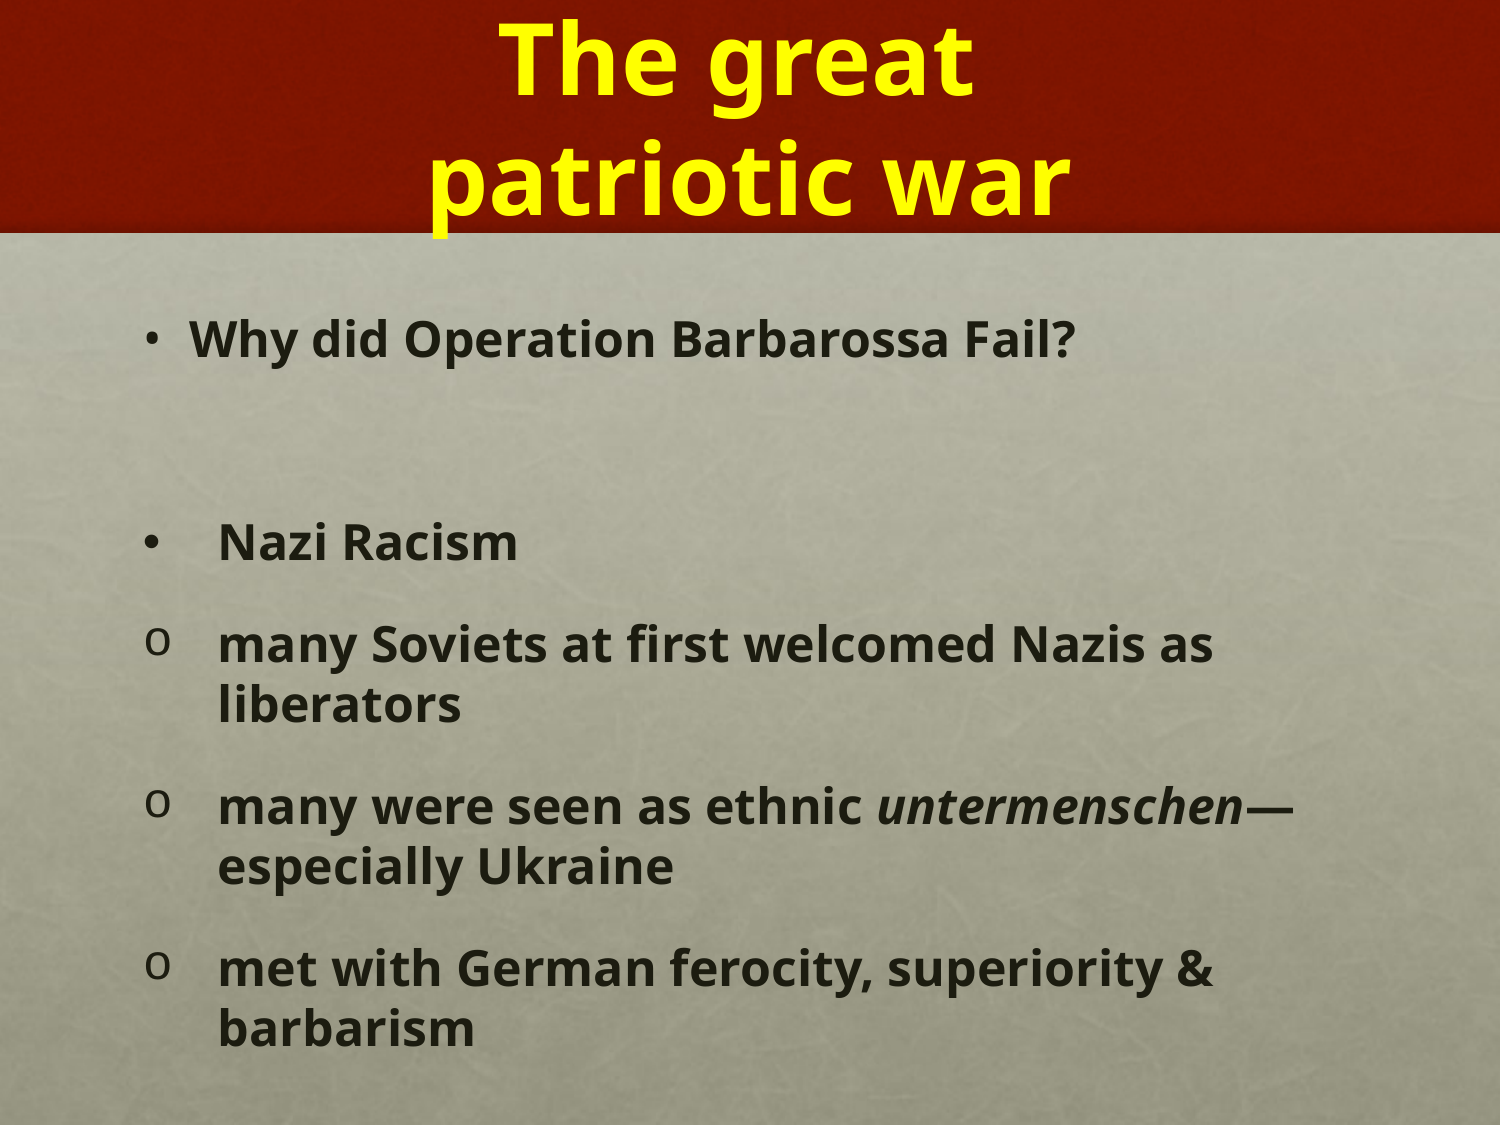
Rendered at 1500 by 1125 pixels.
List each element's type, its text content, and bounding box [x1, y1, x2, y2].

title The great patriotic war [127, 10, 1372, 221]
picture [0, 214, 1500, 1125]
list Why did Operation Barbarossa Fail? Nazi Racism many Soviets at first welcomed Nazis as liberators many were seen as ethnic untermenschen—especially Ukraine met with German ferocity, superiority & barbarism [127, 299, 1372, 1125]
